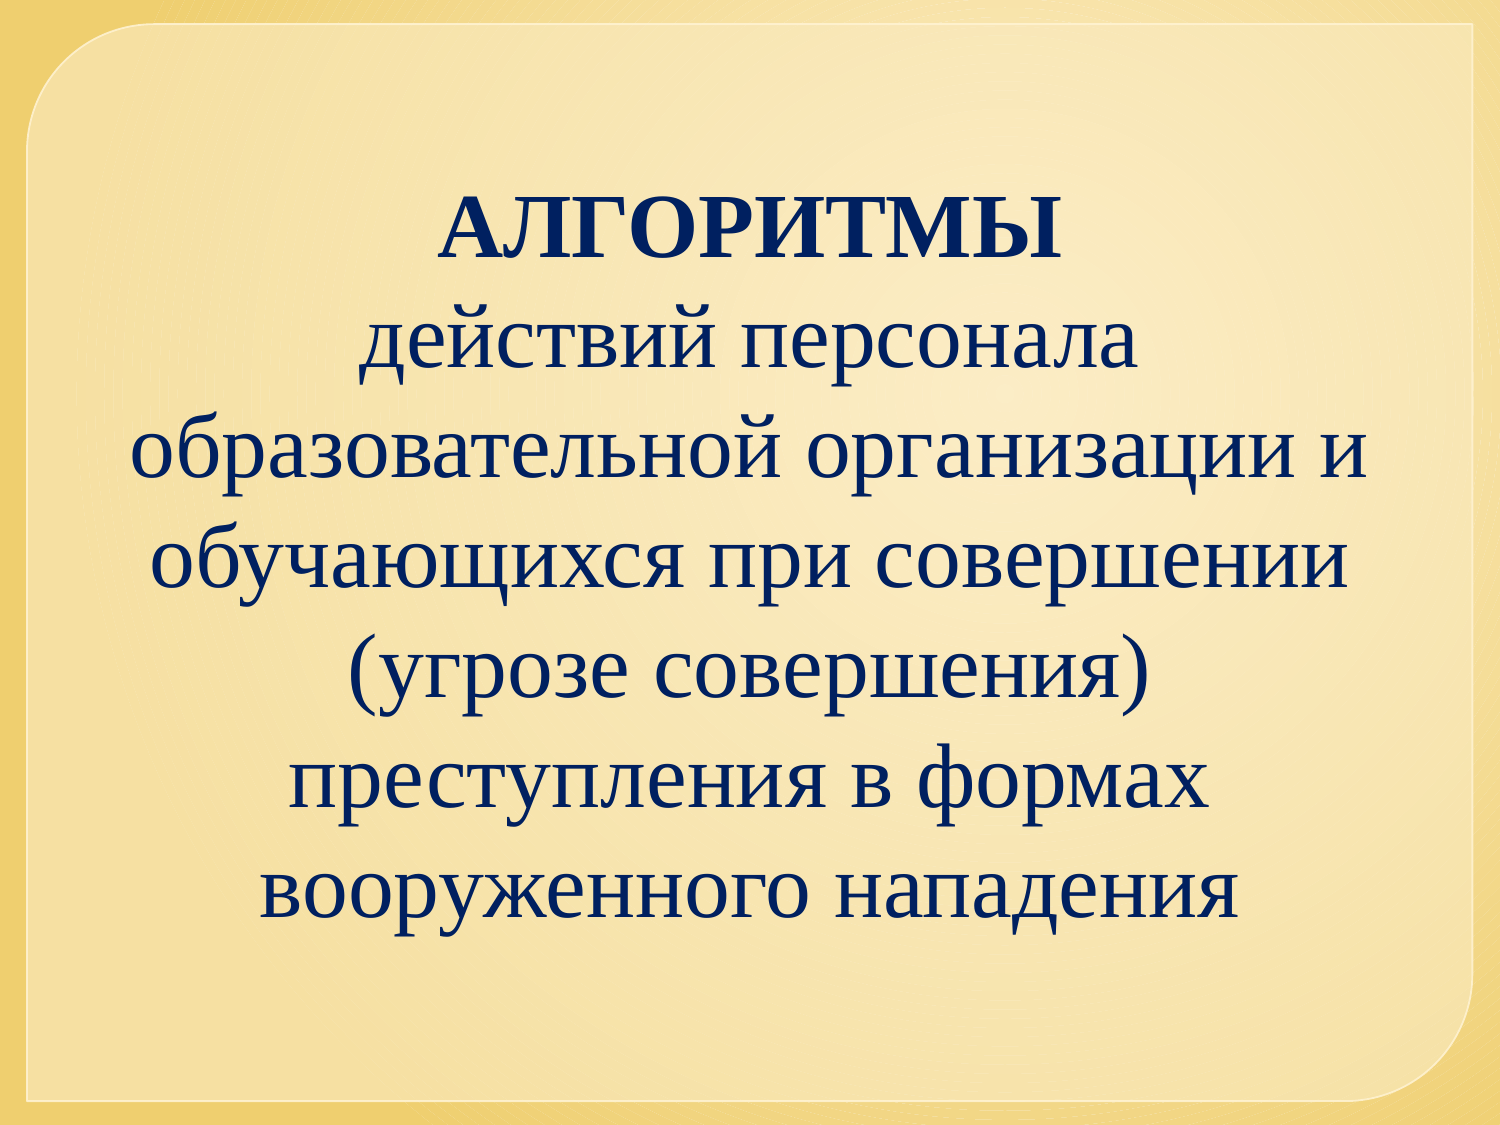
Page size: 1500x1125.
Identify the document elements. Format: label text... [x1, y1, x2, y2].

text_box АЛГОРИТМЫ действий персонала образовательной организации и обучающихся при совершении (угрозе совершения) преступления в формах вооруженного нападения [64, 101, 1436, 1000]
